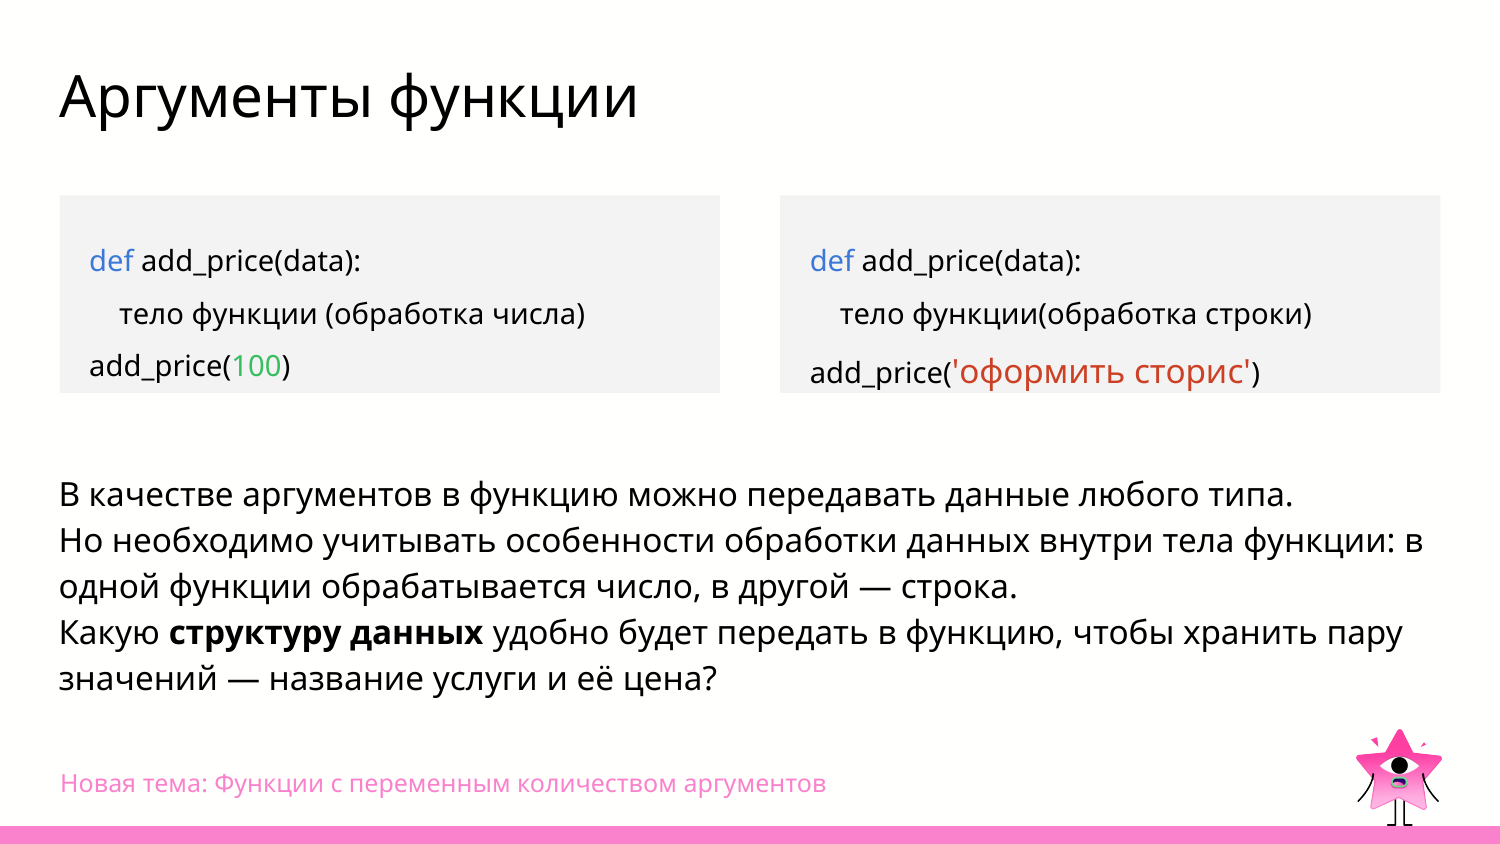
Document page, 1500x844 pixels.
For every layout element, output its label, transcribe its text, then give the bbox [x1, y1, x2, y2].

text_box def add_price(data): тело функции (обработка числа) add_price(100) [59, 195, 720, 393]
list В качестве аргументов в функцию можно передавать данные любого типа. Но необходимо учитывать особенности обработки данных внутри тела функции: в одной функции обрабатывается число, в другой — строка. Какую структуру данных удобно будет передать в функцию, чтобы хранить пару значений ― название услуги и её цена? [58, 467, 1442, 665]
title Аргументы функции [59, 59, 1441, 150]
picture [1356, 729, 1442, 826]
text_box def add_price(data): тело функции(обработка строки) add_price('оформить сторис') [780, 195, 1441, 393]
subtitle Новая тема: Функции с переменным количеством аргументов [60, 767, 1233, 813]
